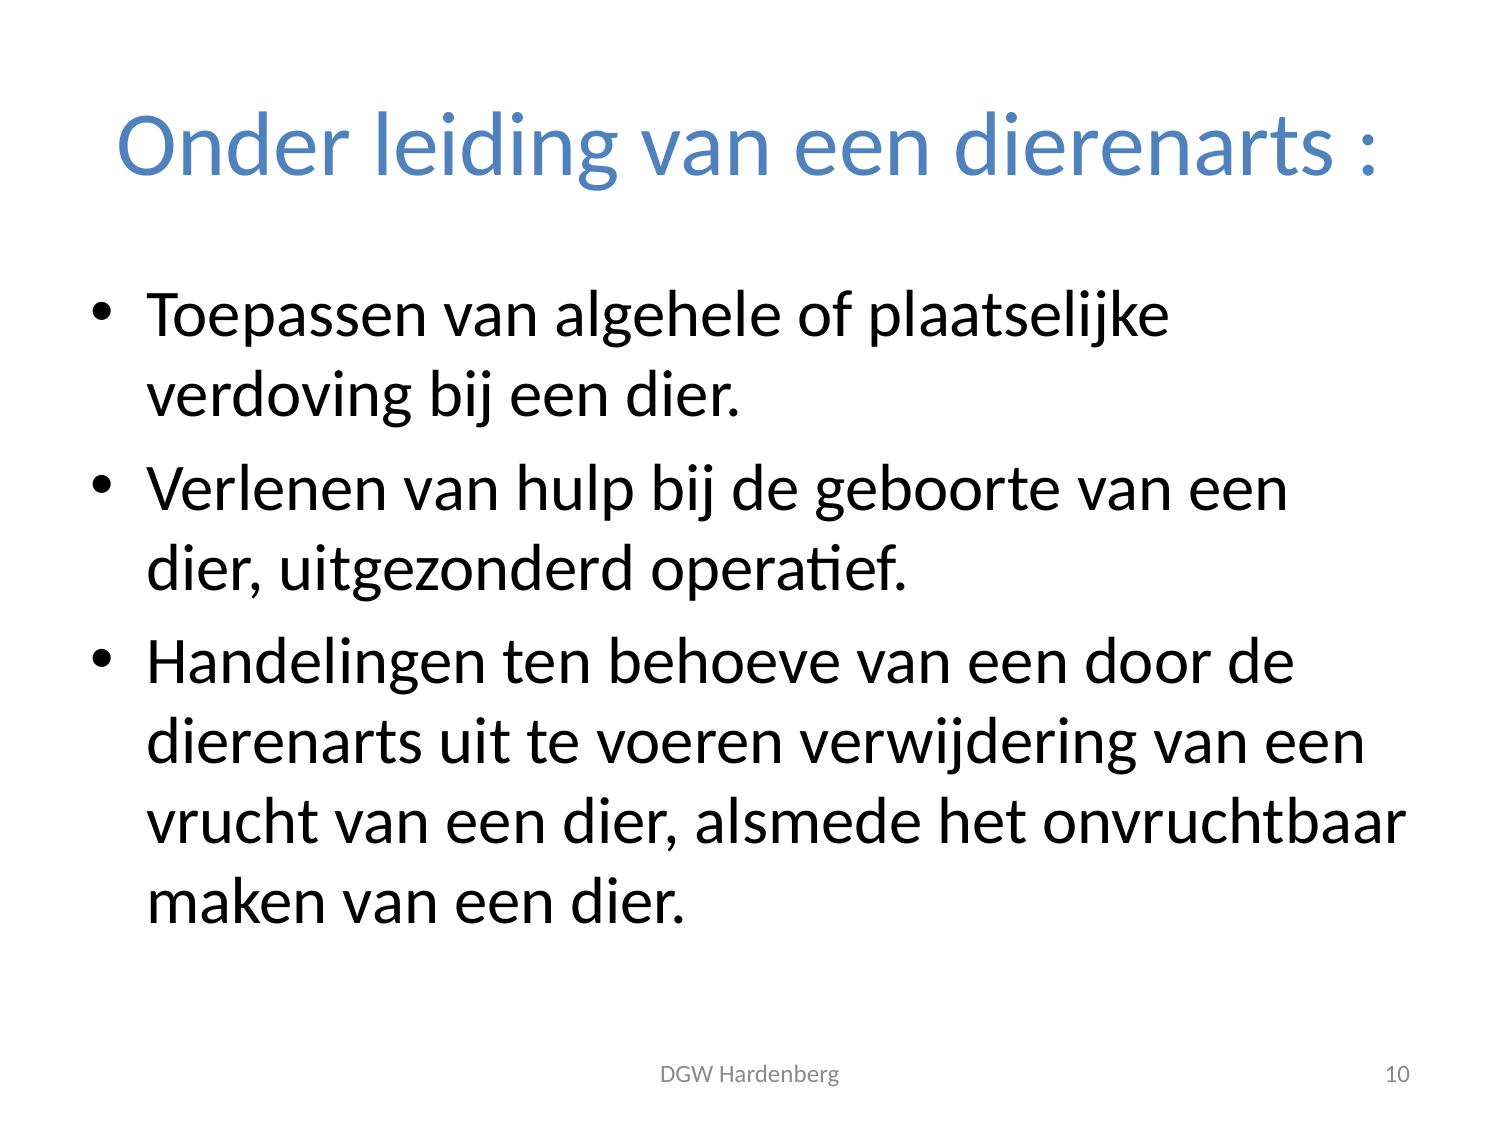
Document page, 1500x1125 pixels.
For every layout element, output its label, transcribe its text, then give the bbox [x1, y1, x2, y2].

slide_number 10 [1074, 1042, 1425, 1103]
footer DGW Hardenberg [512, 1042, 988, 1103]
list Toepassen van algehele of plaatselijke verdoving bij een dier. Verlenen van hulp bij de geboorte van een dier, uitgezonderd operatief. Handelingen ten behoeve van een door de dierenarts uit te voeren verwijdering van een vrucht van een dier, alsmede het onvruchtbaar maken van een dier. [75, 262, 1425, 1005]
title Onder leiding van een dierenarts : [75, 45, 1425, 233]
